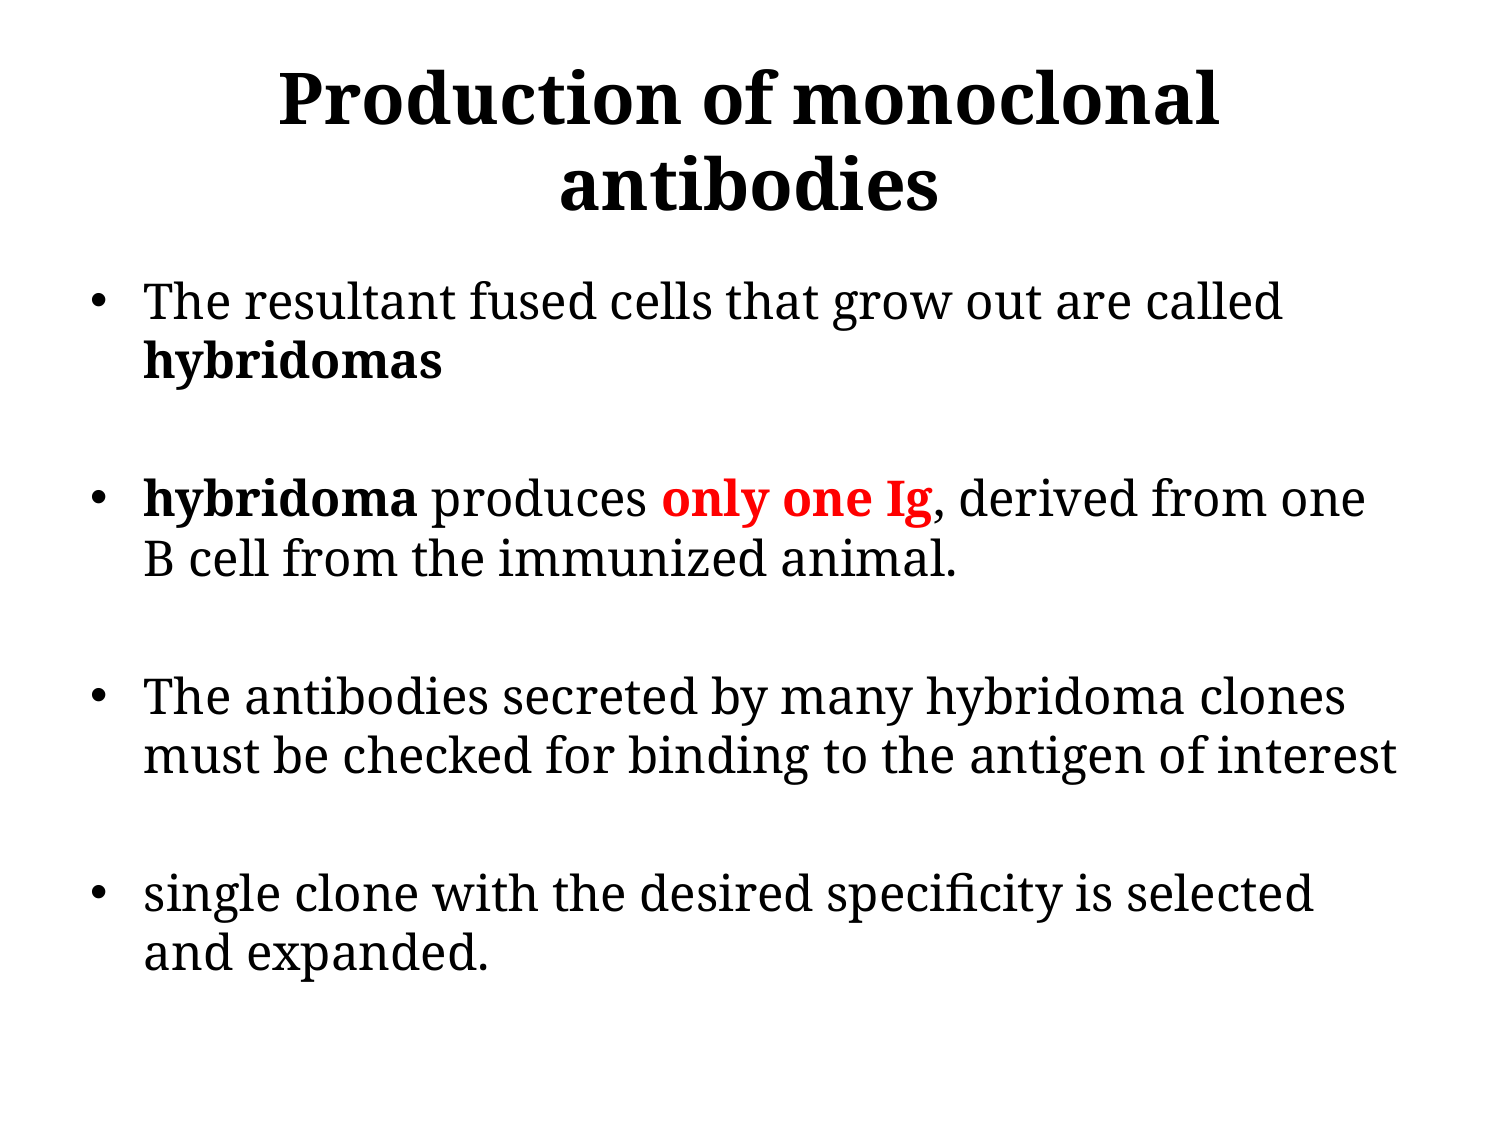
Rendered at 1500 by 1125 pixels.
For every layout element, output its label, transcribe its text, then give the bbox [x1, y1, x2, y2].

title Production of monoclonal antibodies [75, 45, 1425, 233]
list The resultant fused cells that grow out are called hybridomas hybridoma produces only one Ig, derived from one B cell from the immunized animal. The antibodies secreted by many hybridoma clones must be checked for binding to the antigen of interest single clone with the desired specificity is selected and expanded. [75, 262, 1425, 1005]
